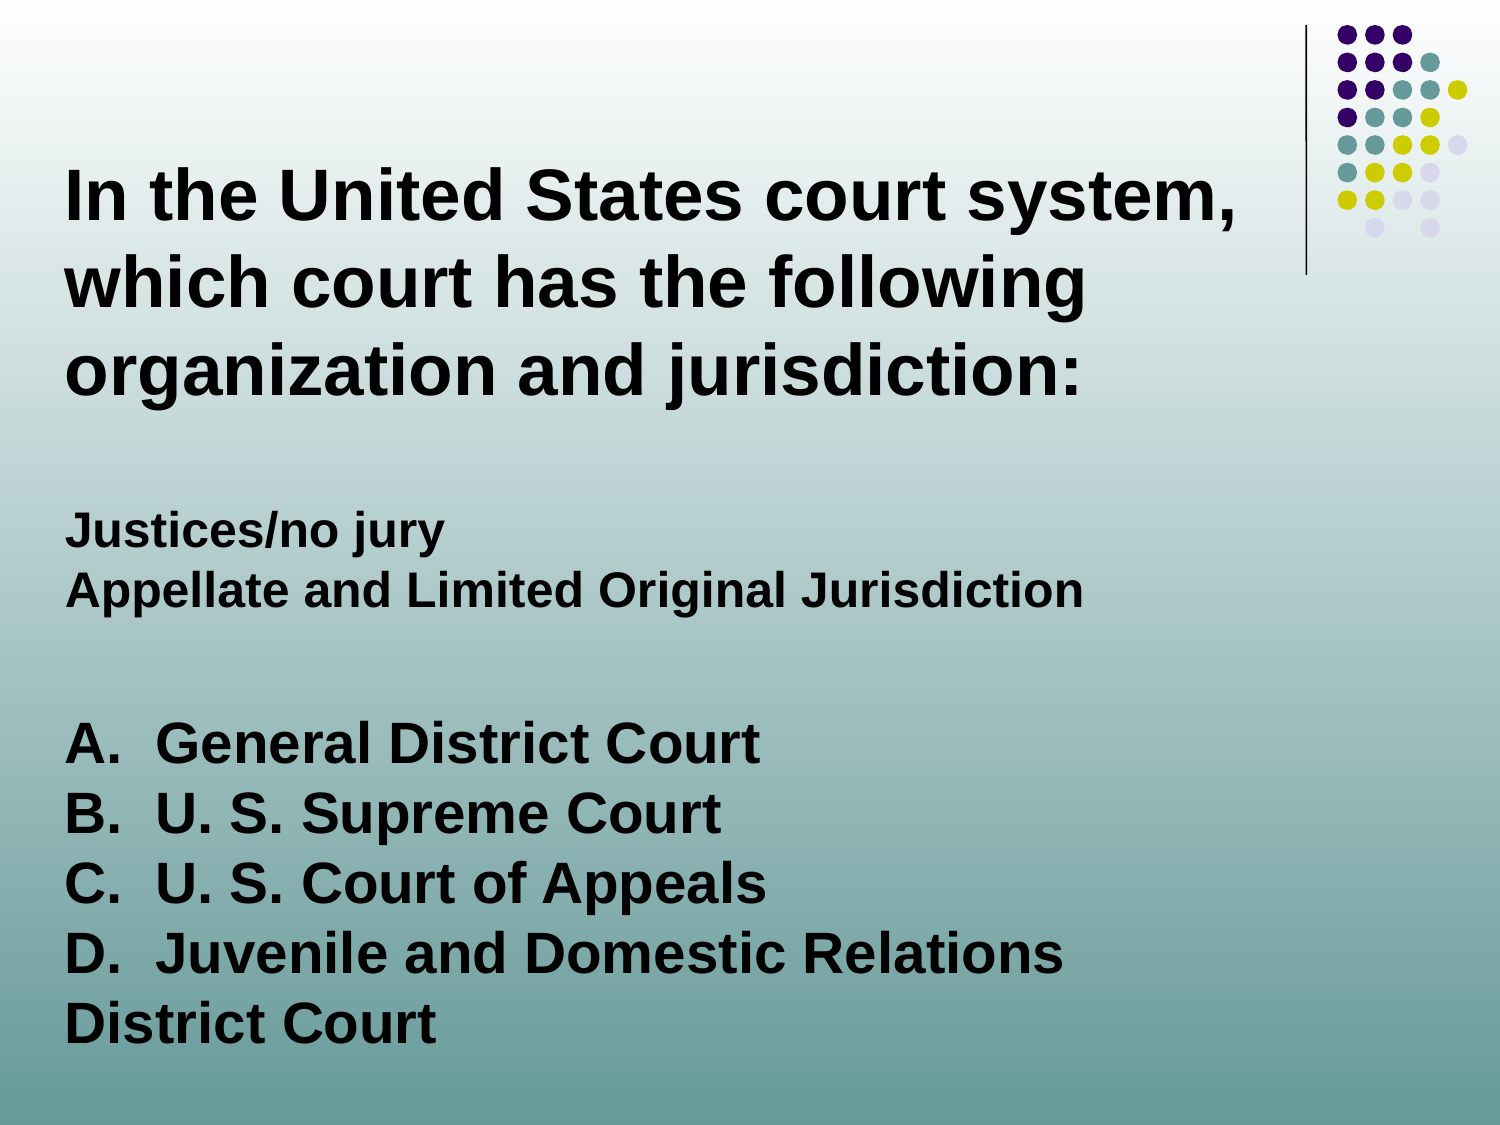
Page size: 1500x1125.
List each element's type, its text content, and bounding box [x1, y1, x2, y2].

text_box In the United States court system, which court has the following organization and jurisdiction: Justices/no jury Appellate and Limited Original Jurisdiction A. General District Court B. U. S. Supreme Court C. U. S. Court of Appeals D. Juvenile and Domestic Relations District Court [50, 937, 1288, 1125]
